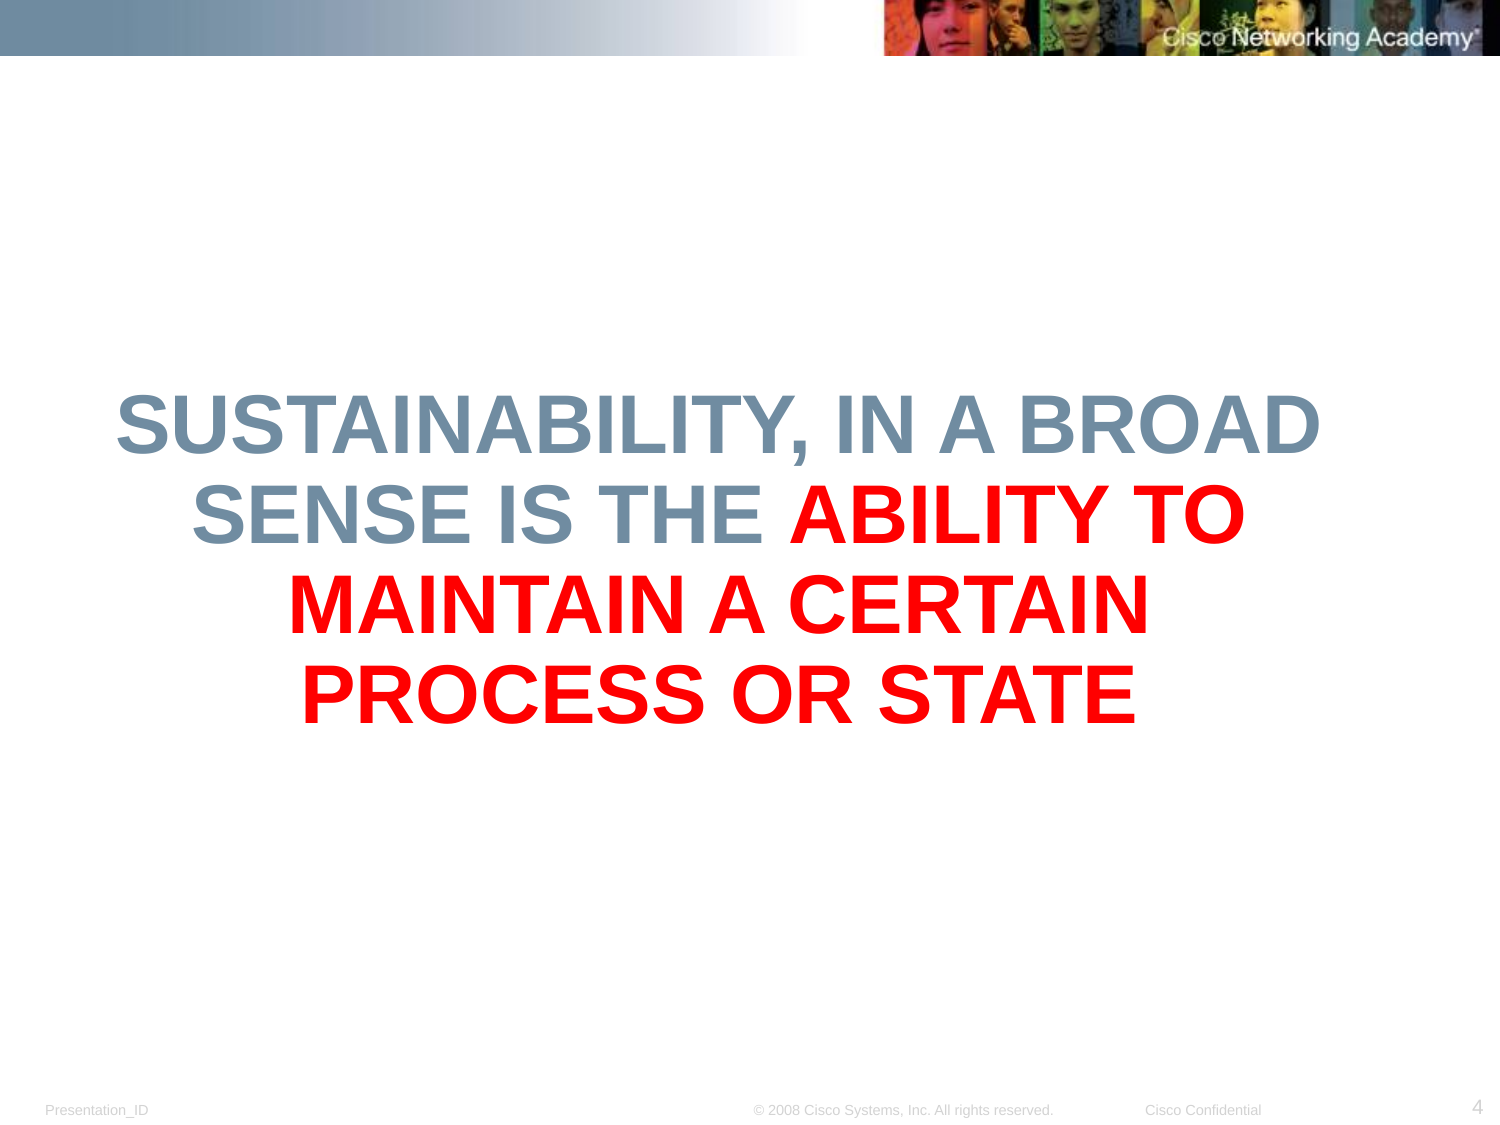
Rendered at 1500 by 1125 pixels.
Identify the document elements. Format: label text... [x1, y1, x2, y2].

picture [0, 0, 1500, 56]
title Sustainability, in a broad sense is the ability to maintain a certain process or state [81, 374, 1358, 599]
